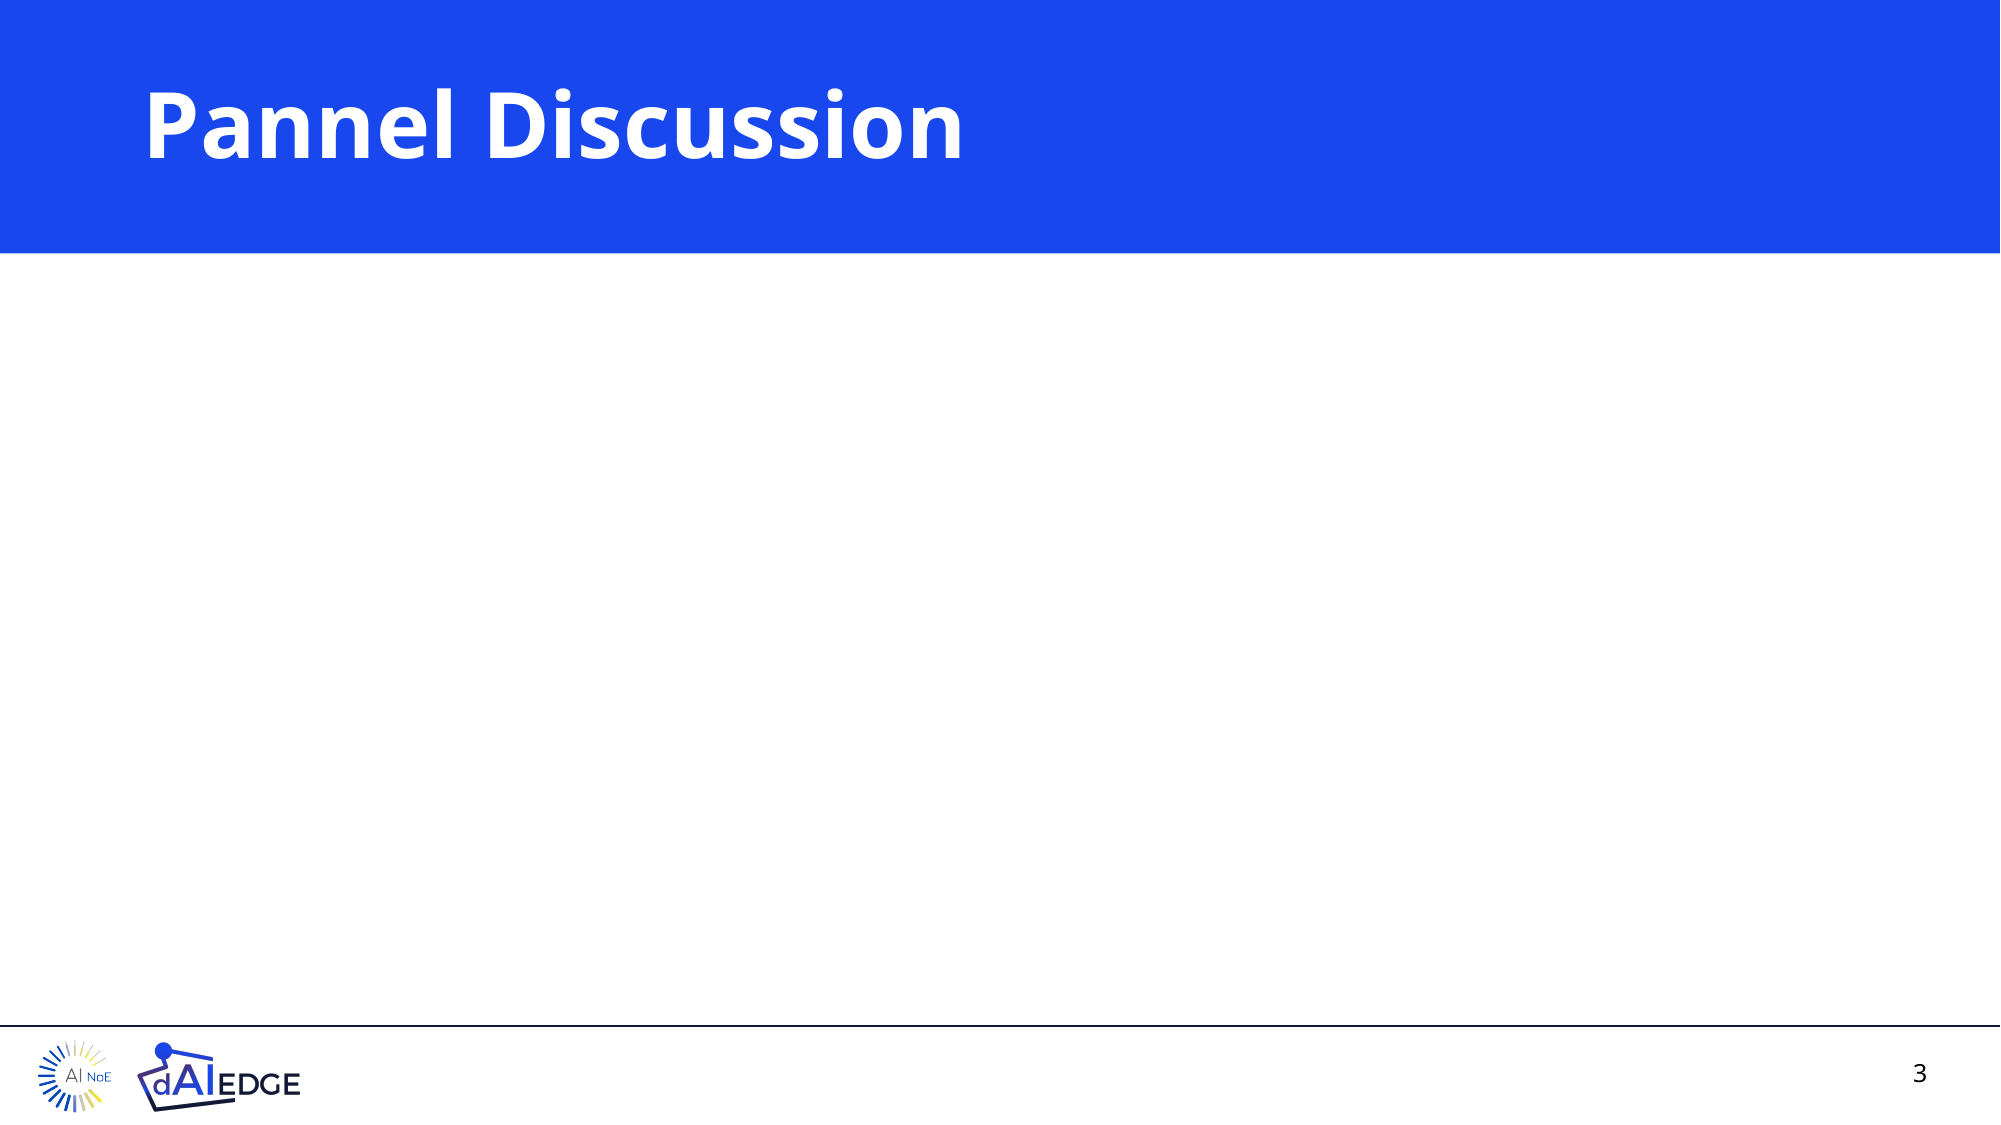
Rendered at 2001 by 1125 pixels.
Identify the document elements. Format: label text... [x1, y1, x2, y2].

picture [132, 1040, 305, 1115]
title Pannel Discussion [128, 72, 1854, 247]
picture [22, 1025, 129, 1125]
